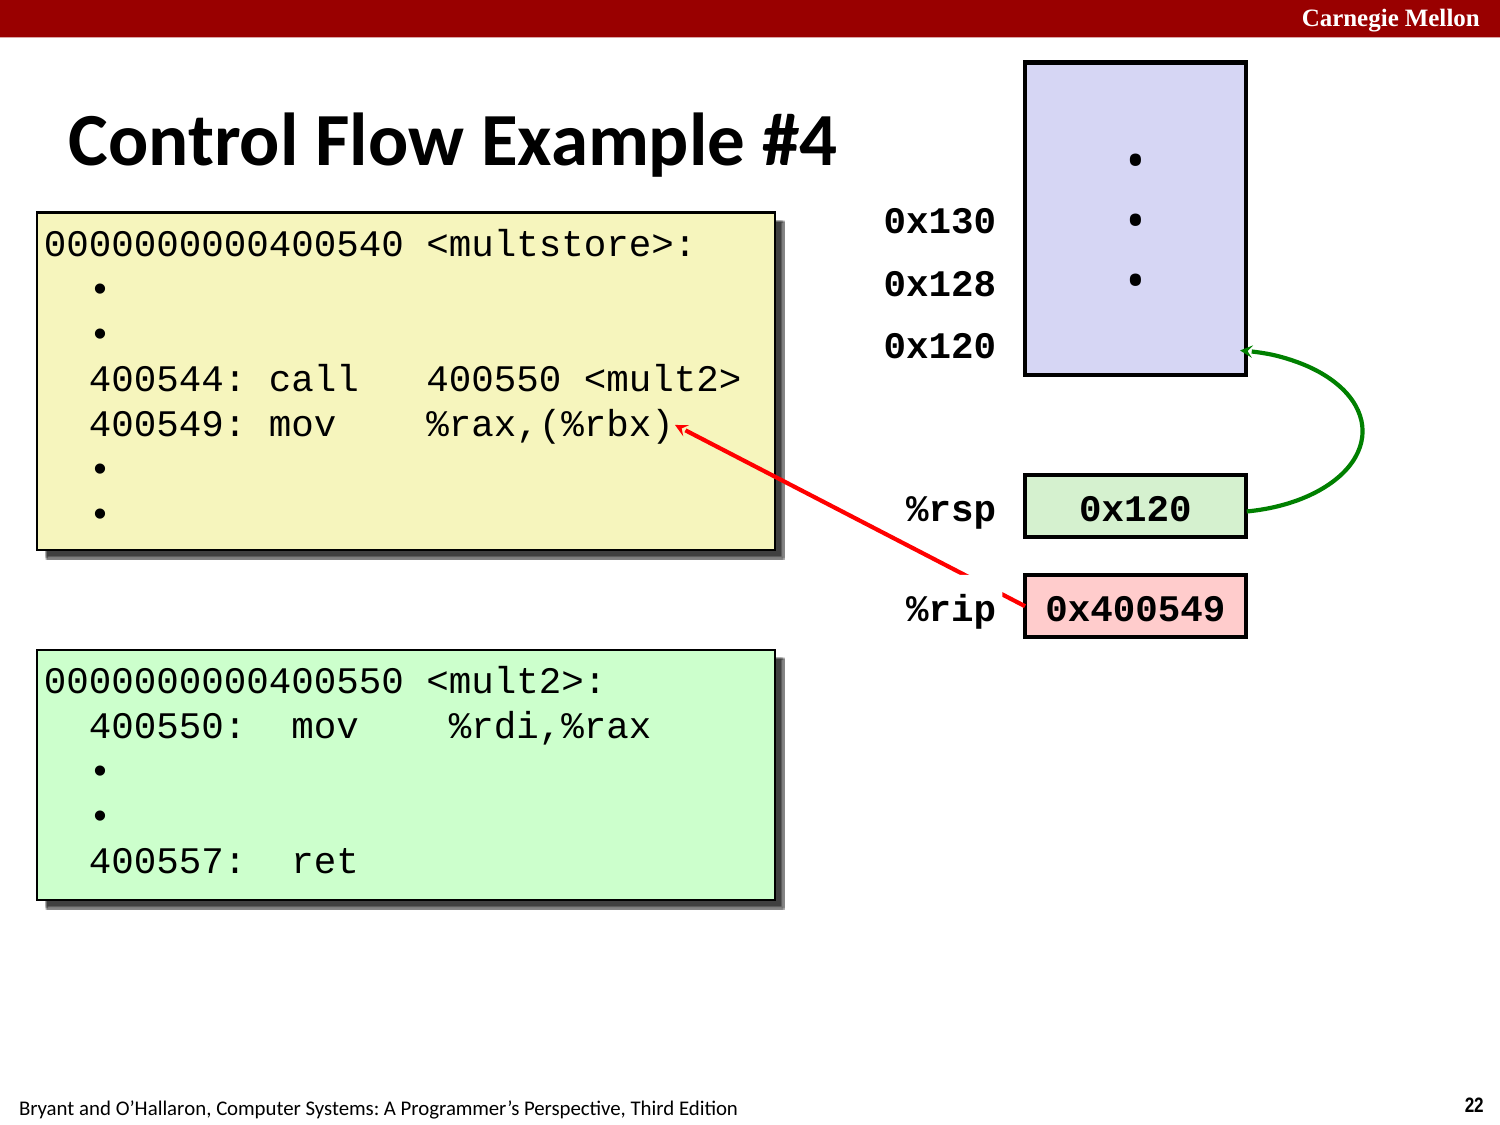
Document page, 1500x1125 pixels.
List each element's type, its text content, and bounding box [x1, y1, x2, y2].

text_box 0x400549 [1025, 574, 1246, 638]
text_box 0x120 [874, 313, 1003, 375]
text_box [1225, 345, 1363, 512]
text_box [674, 424, 1026, 607]
text_box 0x128 [874, 250, 1003, 313]
text_box 0000000000400550 <mult2>: 400550: mov %rdi,%rax • • 400557: ret [37, 650, 775, 900]
text_box • • • [1025, 62, 1246, 375]
text_box 0x120 [1029, 474, 1246, 538]
text_box 0x130 [874, 187, 1003, 250]
text_box 0000000000400540 <multstore>: • • 400544: call 400550 <mult2> 400549: mov %rax,(%rbx) • • [37, 212, 775, 550]
title Control Flow Example #4 [62, 41, 1438, 230]
text_box %rip [897, 615, 1003, 638]
